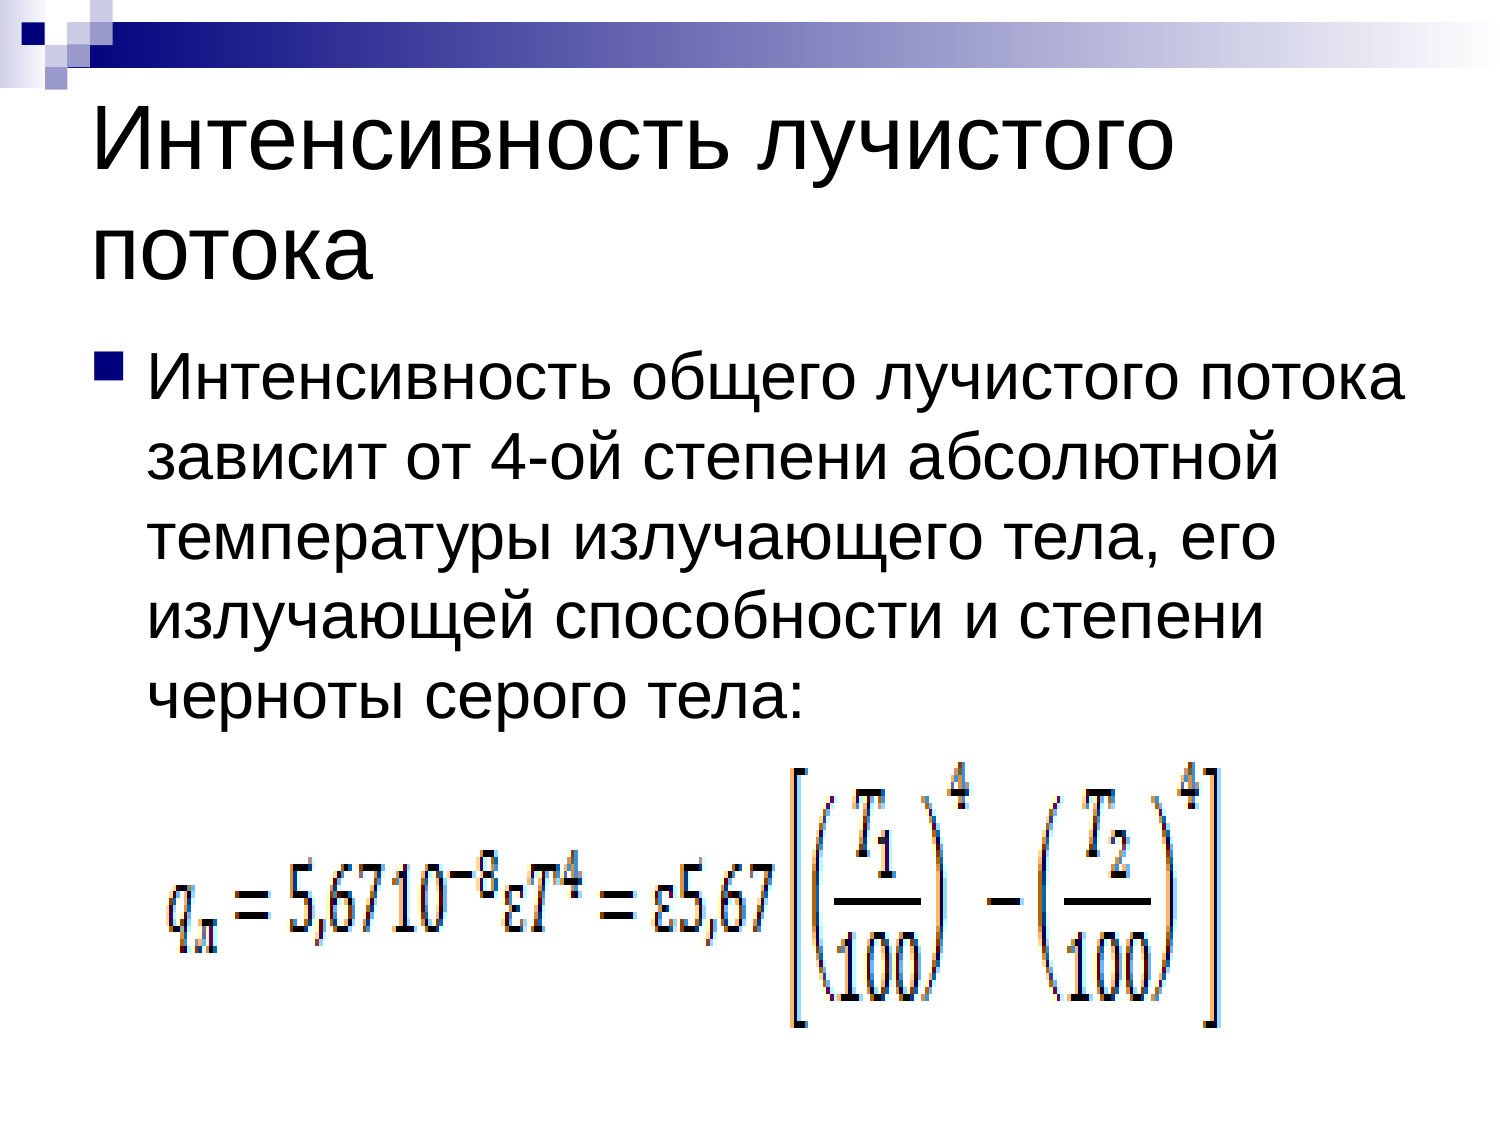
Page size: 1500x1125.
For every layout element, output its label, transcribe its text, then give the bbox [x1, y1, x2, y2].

list Интенсивность общего лучистого потока зависит от 4-ой степени абсолютной температуры излучающего тела, его излучающей способности и степени черноты серого тела: [75, 324, 1425, 963]
title Интенсивность лучистого потока [75, 75, 1425, 300]
picture [166, 762, 1226, 1056]
